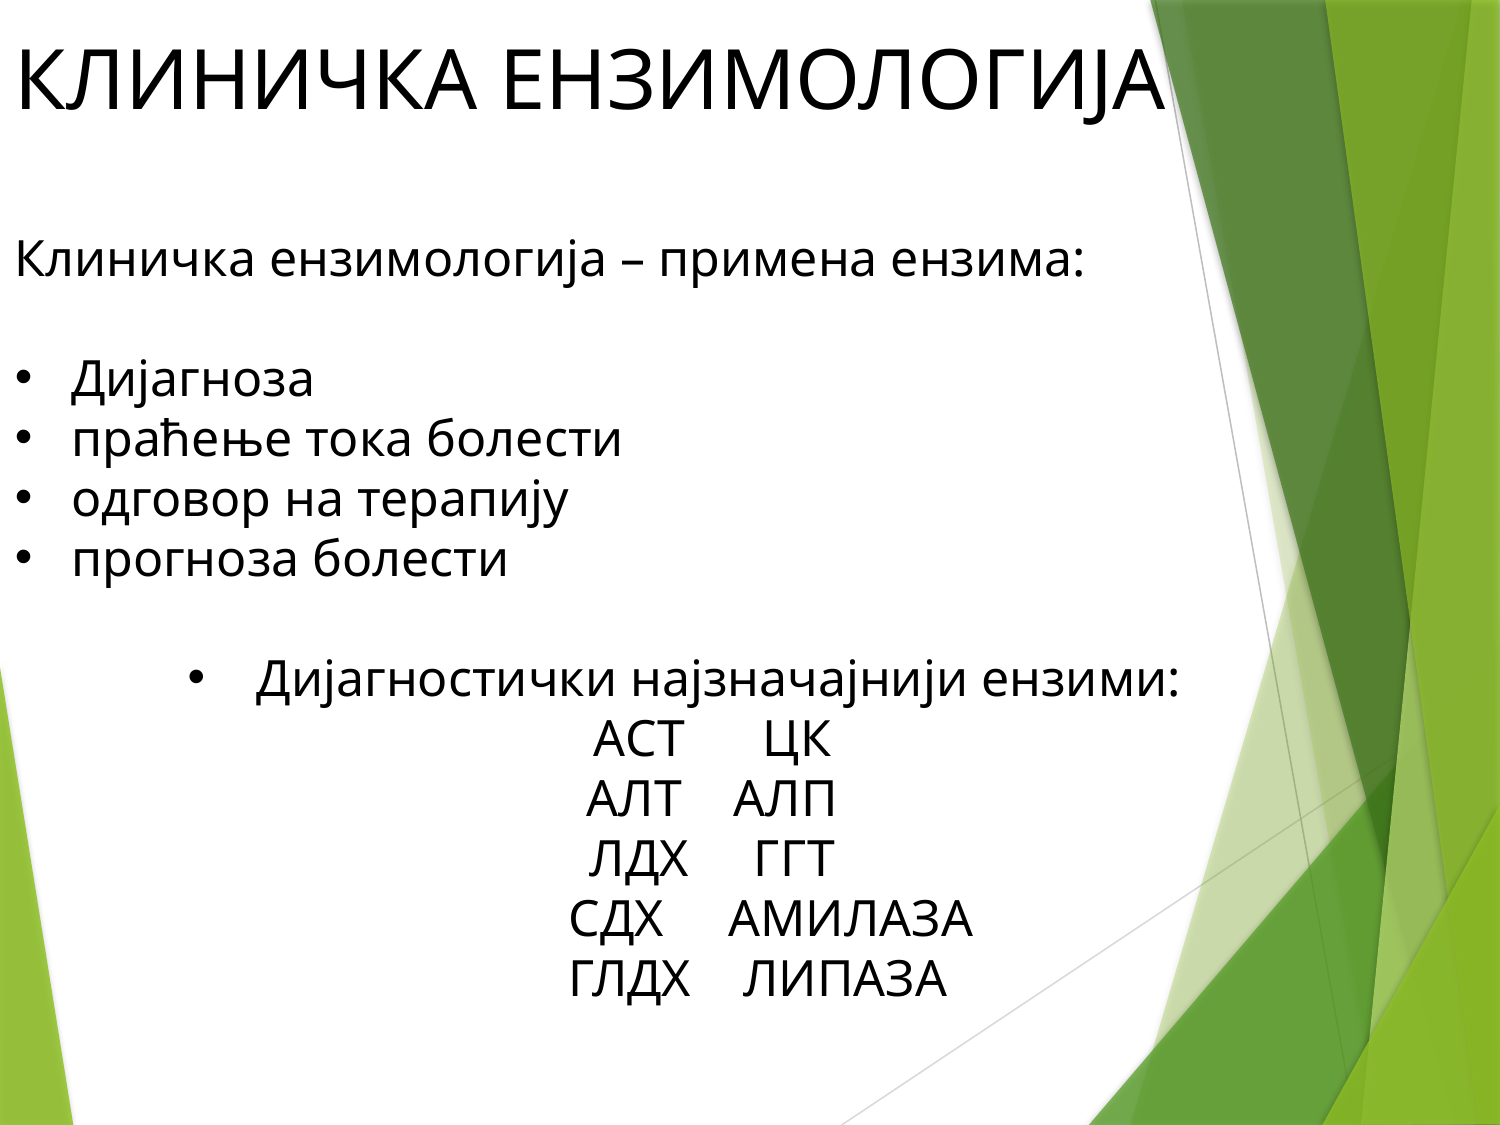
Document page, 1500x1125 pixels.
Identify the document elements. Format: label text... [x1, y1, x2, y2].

text_box КЛИНИЧКА ЕНЗИМОЛОГИЈА Клиничка ензимологија – примена ензима: Дијагноза праћење тока болести одговор на терапију прогноза болести Дијагностички најзначајнији ензими: АСТ ЦК АЛТ АЛП ЛДХ ГГТ СДХ АМИЛАЗА ГЛДХ ЛИПАЗА [0, 18, 1369, 1014]
